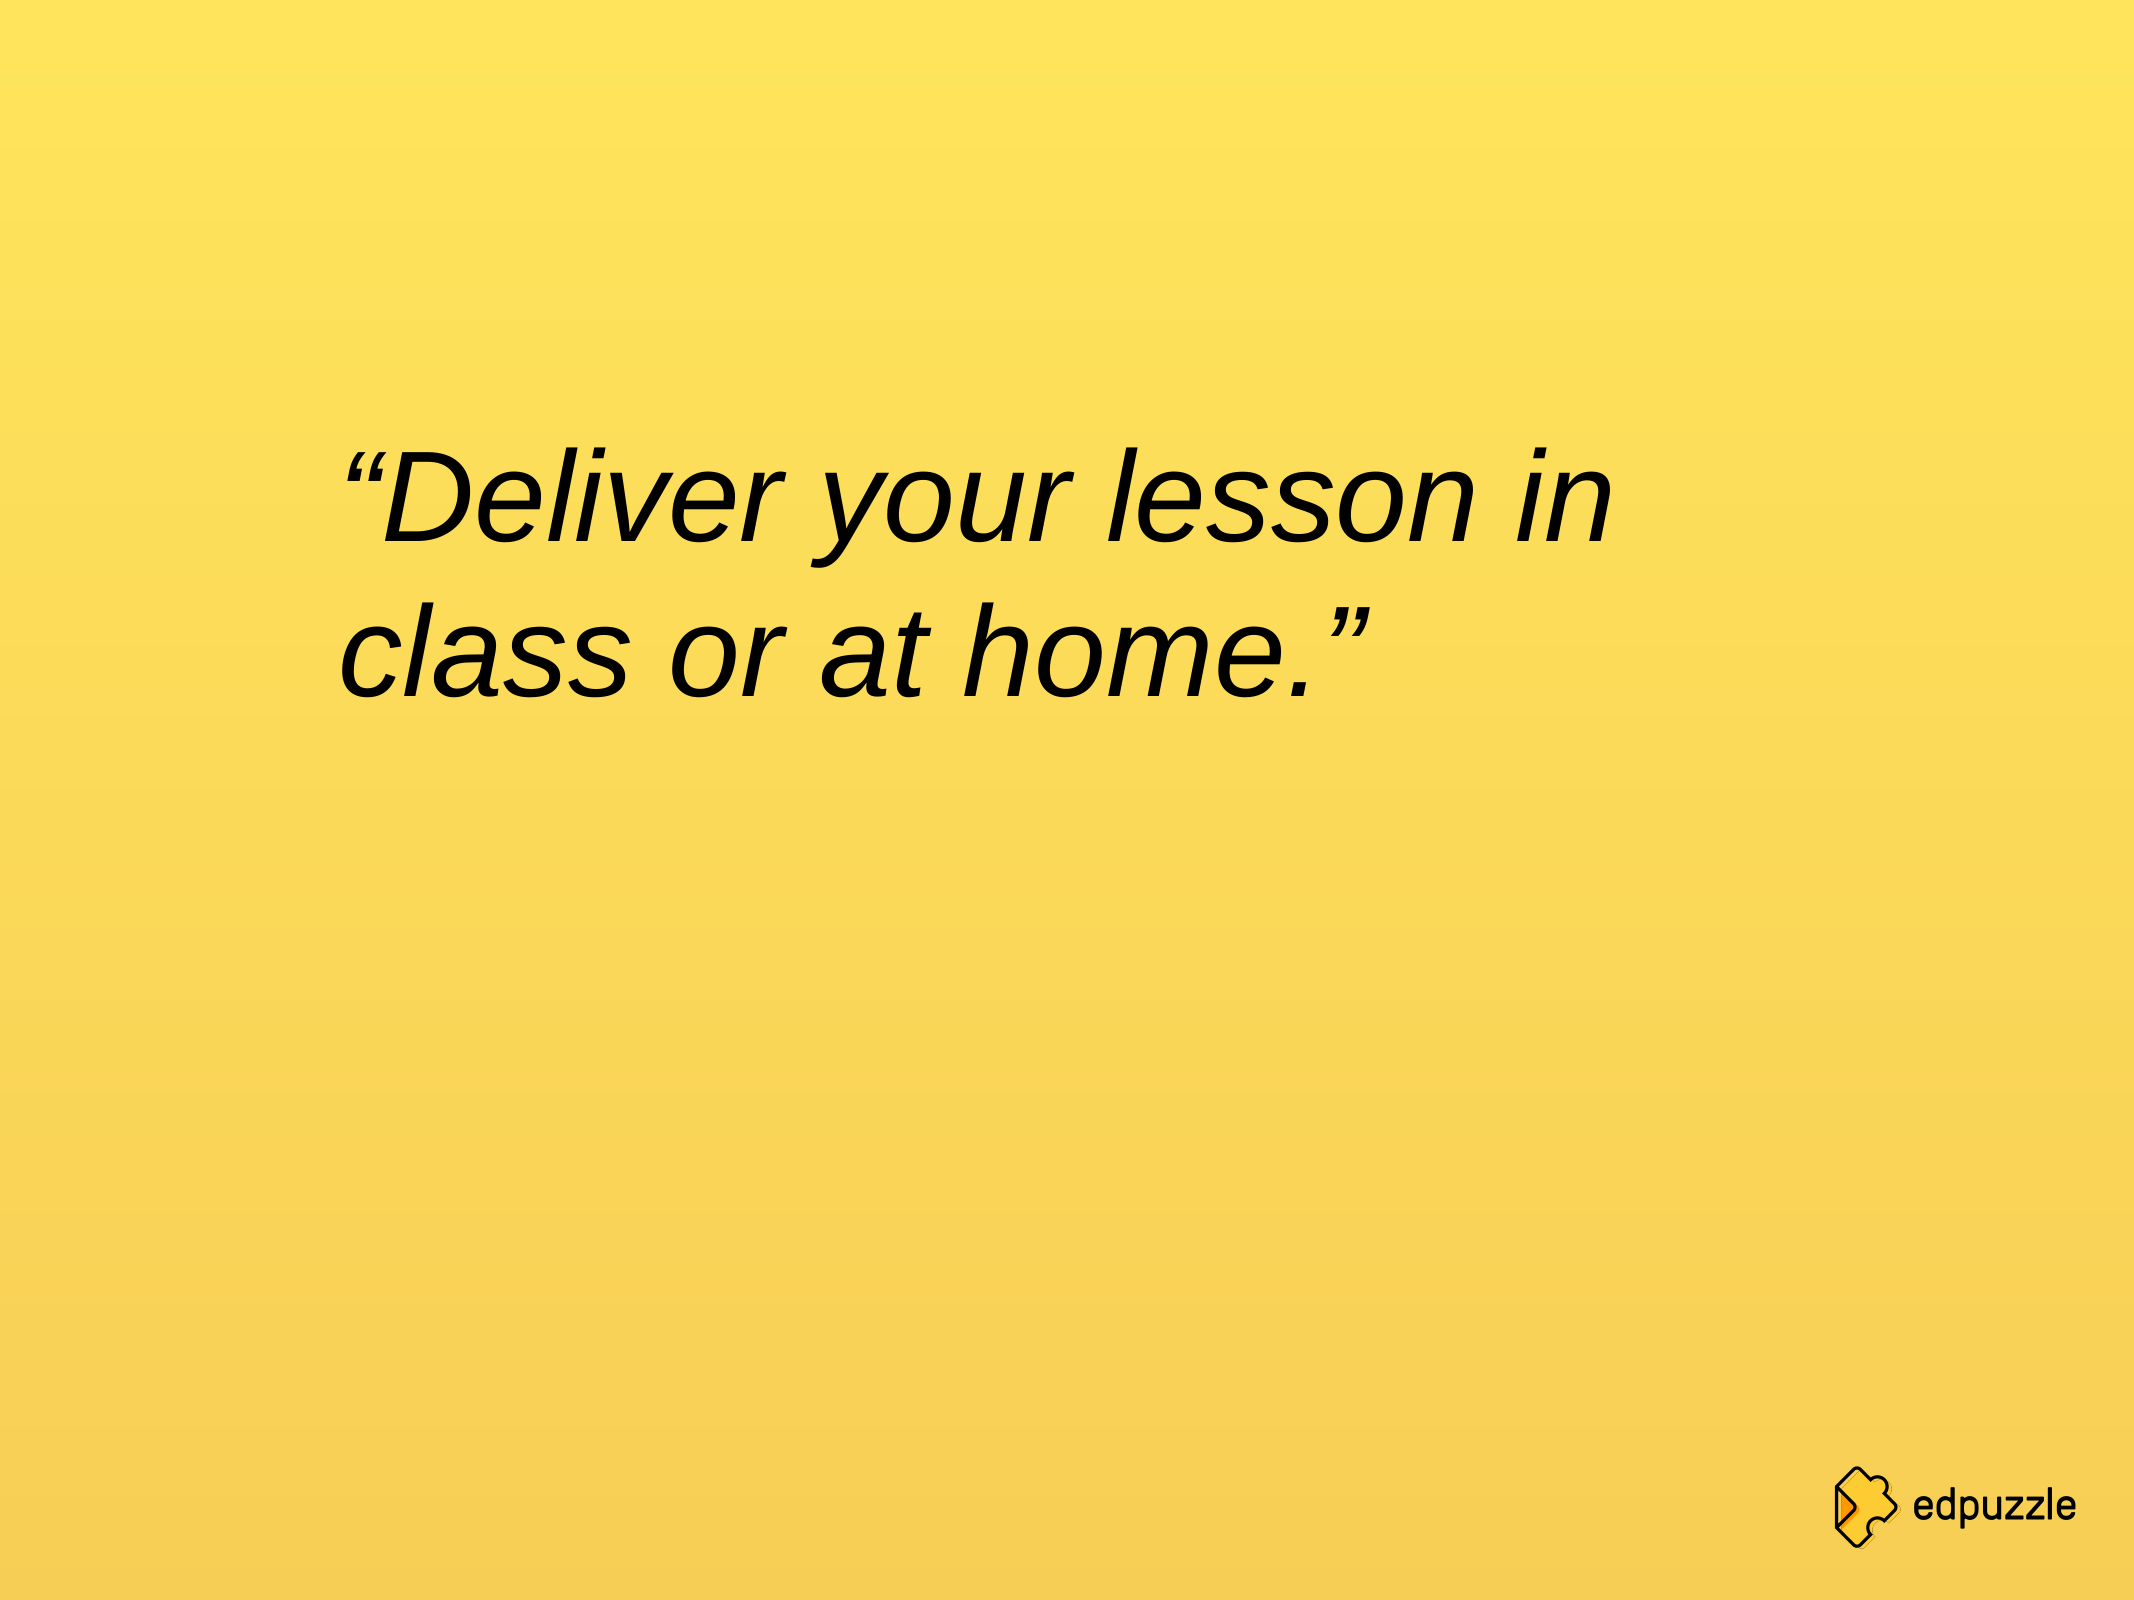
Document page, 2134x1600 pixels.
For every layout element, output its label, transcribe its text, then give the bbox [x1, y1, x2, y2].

picture [1790, 1432, 2121, 1581]
text_box “Deliver your lesson in class or at home.” [329, 403, 1870, 731]
text_box [0, 0, 2134, 1600]
